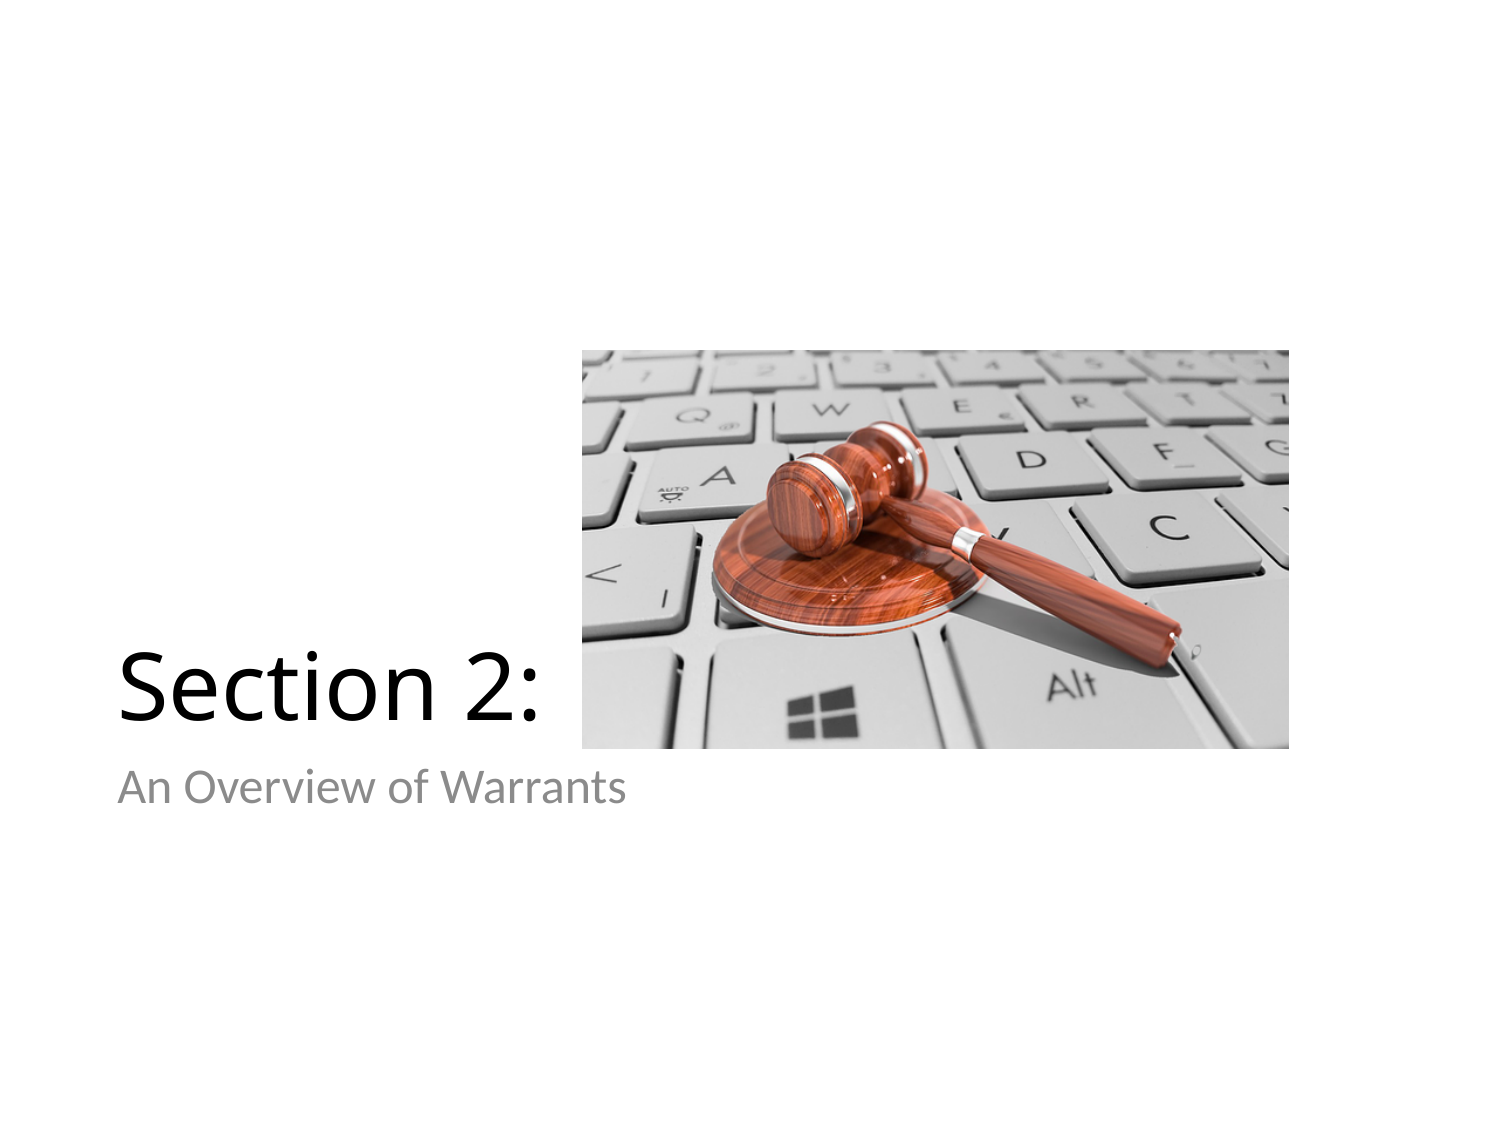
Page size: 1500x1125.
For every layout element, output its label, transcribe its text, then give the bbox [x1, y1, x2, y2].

title Section 2: [102, 280, 1397, 749]
picture [582, 350, 1289, 749]
list An Overview of Warrants [102, 752, 1397, 1000]
